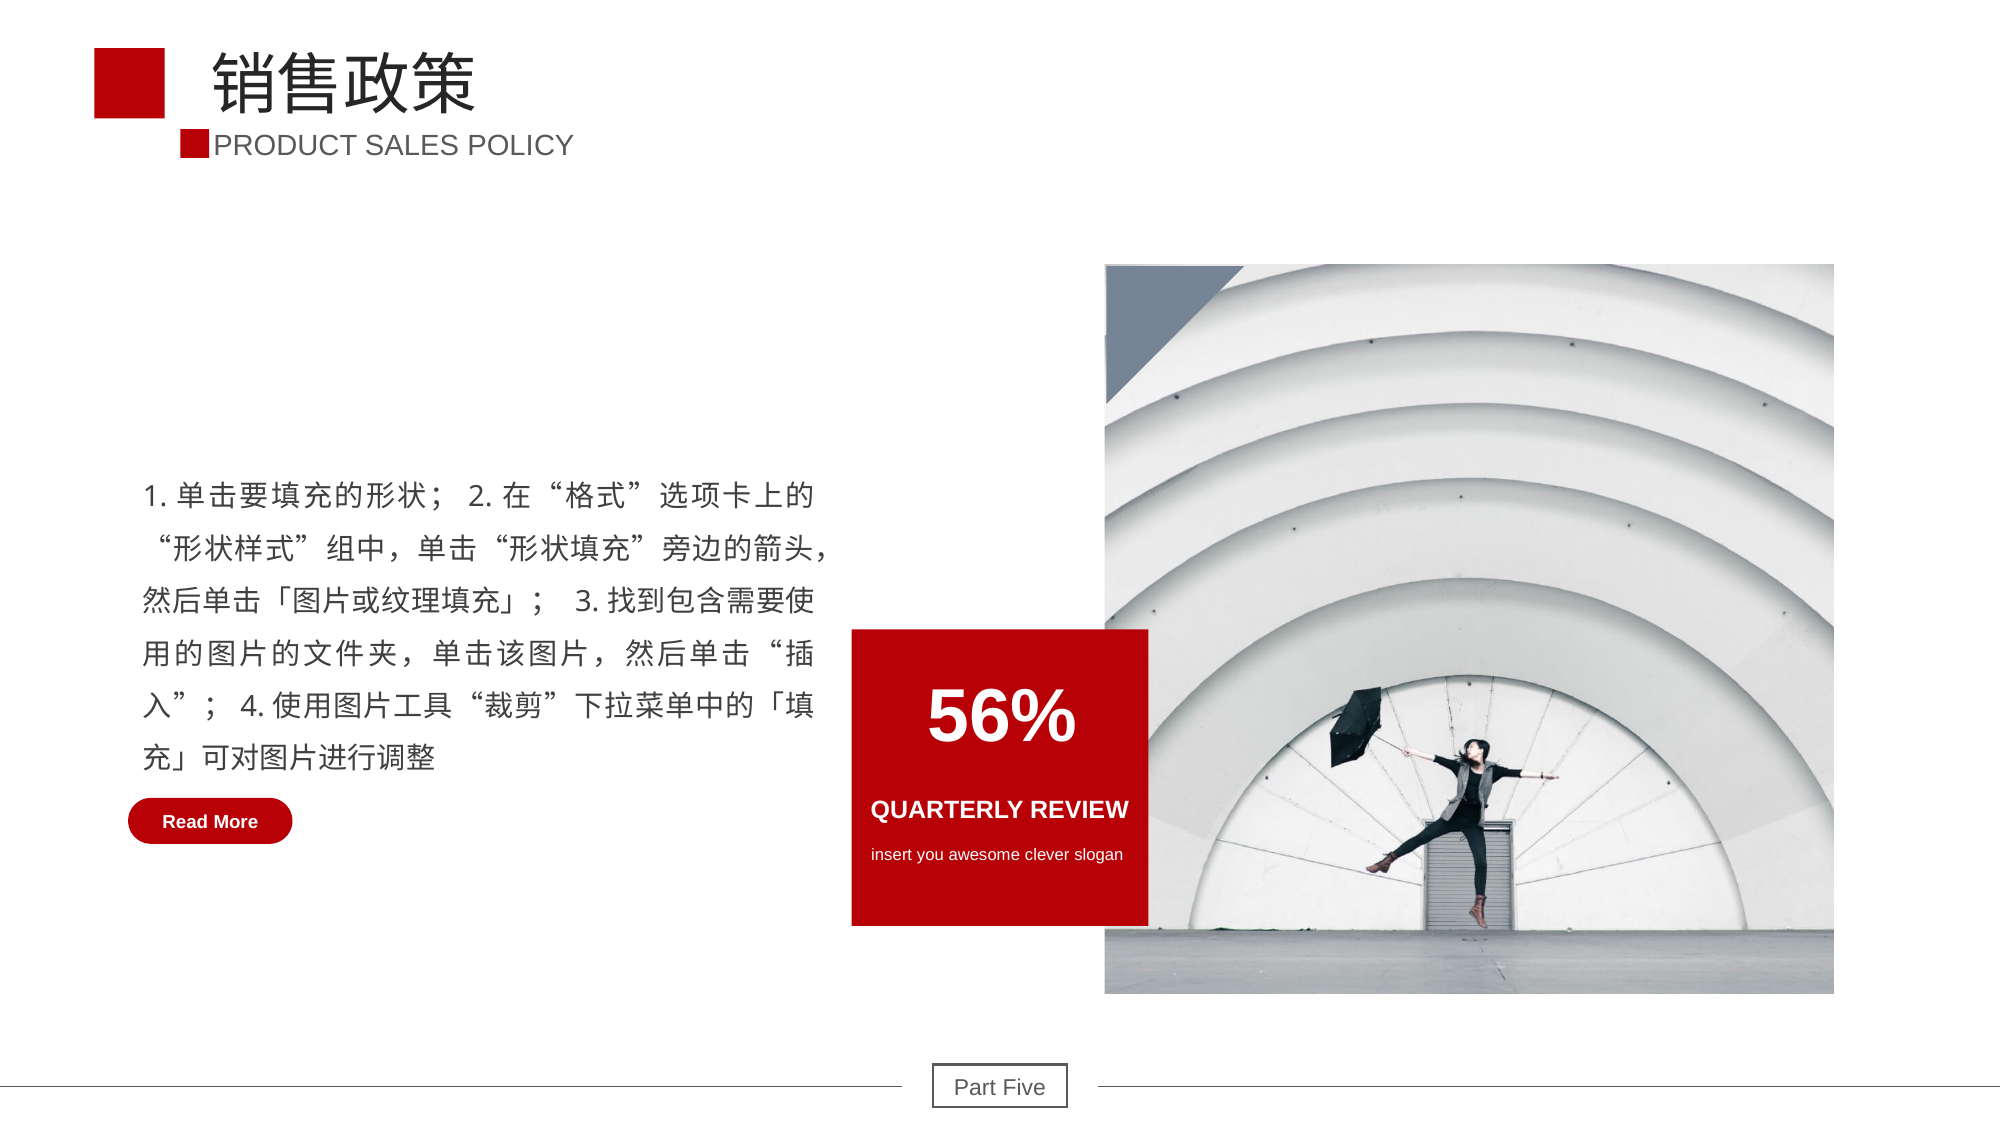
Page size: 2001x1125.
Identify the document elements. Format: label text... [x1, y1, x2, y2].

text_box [1104, 264, 1834, 994]
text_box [0, 1064, 2000, 1108]
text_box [851, 629, 1149, 927]
text_box 1.单击要填充的形状；2.在“格式”选项卡上的“形状样式”组中，单击“形状填充”旁边的箭头，然后单击「图片或纹理填充」； 3.找到包含需要使用的图片的文件夹，单击该图片，然后单击“插入”；4.使用图片工具“裁剪”下拉菜单中的「填充」可对图片进行调整 [128, 452, 830, 777]
text_box [93, 47, 166, 119]
text_box Read More [127, 796, 294, 845]
text_box PRODUCT SALES POLICY [198, 118, 590, 169]
text_box [179, 128, 198, 159]
text_box 销售政策 [195, 34, 647, 129]
